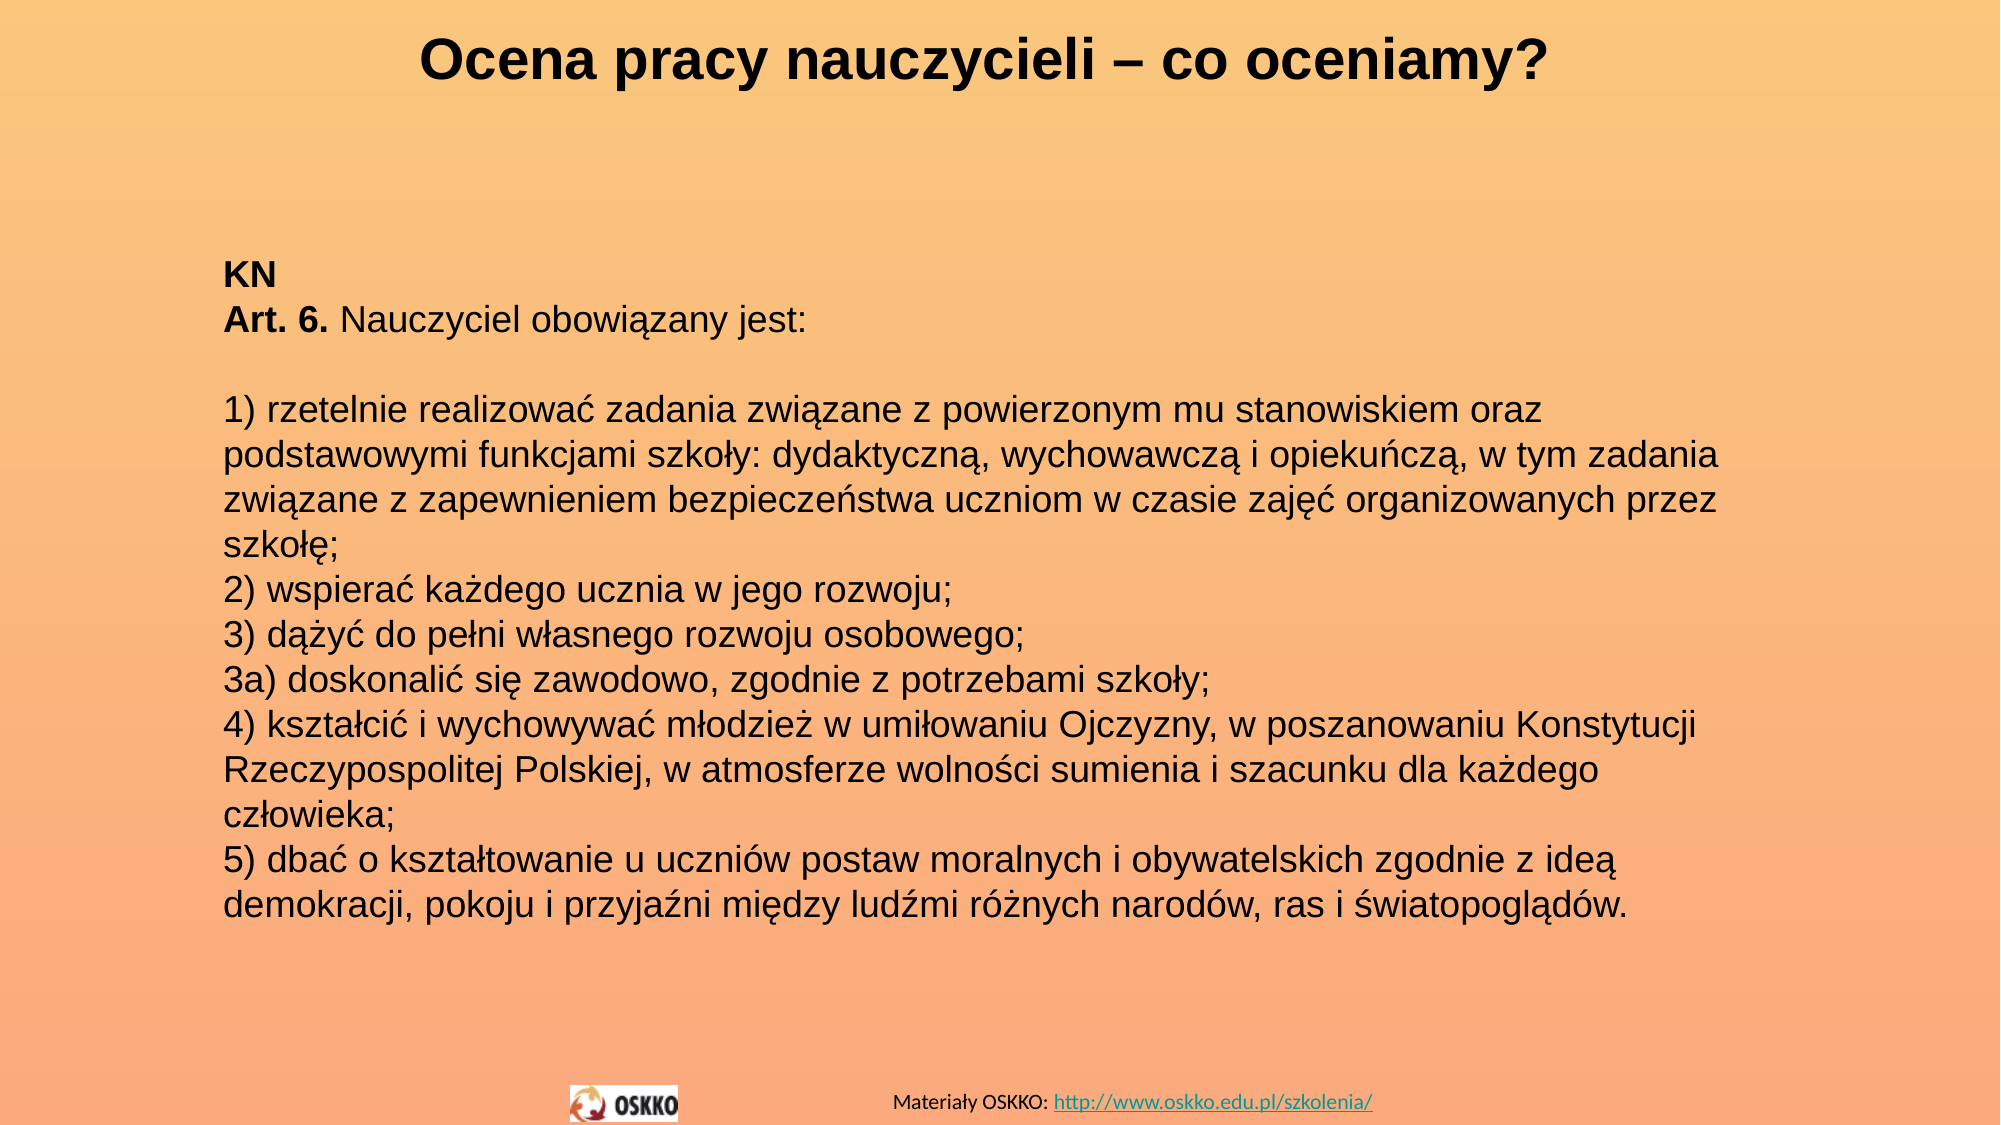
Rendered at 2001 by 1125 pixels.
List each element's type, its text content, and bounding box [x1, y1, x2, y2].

text_box Materiały OSKKO: http://www.oskko.edu.pl/szkolenia/ [493, 1080, 1788, 1122]
text_box KN Art. 6. Nauczyciel obowiązany jest: 1) rzetelnie realizować zadania związane z powierzonym mu stanowiskiem oraz podstawowymi funkcjami szkoły: dydaktyczną, wychowawczą i opiekuńczą, w tym zadania związane z zapewnieniem bezpieczeństwa uczniom w czasie zajęć organizowanych przez szkołę; 2) wspierać każdego ucznia w jego rozwoju; 3) dążyć do pełni własnego rozwoju osobowego; 3a) doskonalić się zawodowo, zgodnie z potrzebami szkoły; 4) kształcić i wychowywać młodzież w umiłowaniu Ojczyzny, w poszanowaniu Konstytucji Rzeczypospolitej Polskiej, w atmosferze wolności sumienia i szacunku dla każdego człowieka; 5) dbać o kształtowanie u uczniów postaw moralnych i obywatelskich zgodnie z ideą demokracji, pokoju i przyjaźni między ludźmi różnych narodów, ras i światopoglądów. [208, 243, 1778, 978]
text_box Ocena pracy nauczycieli – co oceniamy? [249, 13, 1721, 144]
picture [570, 1085, 678, 1123]
